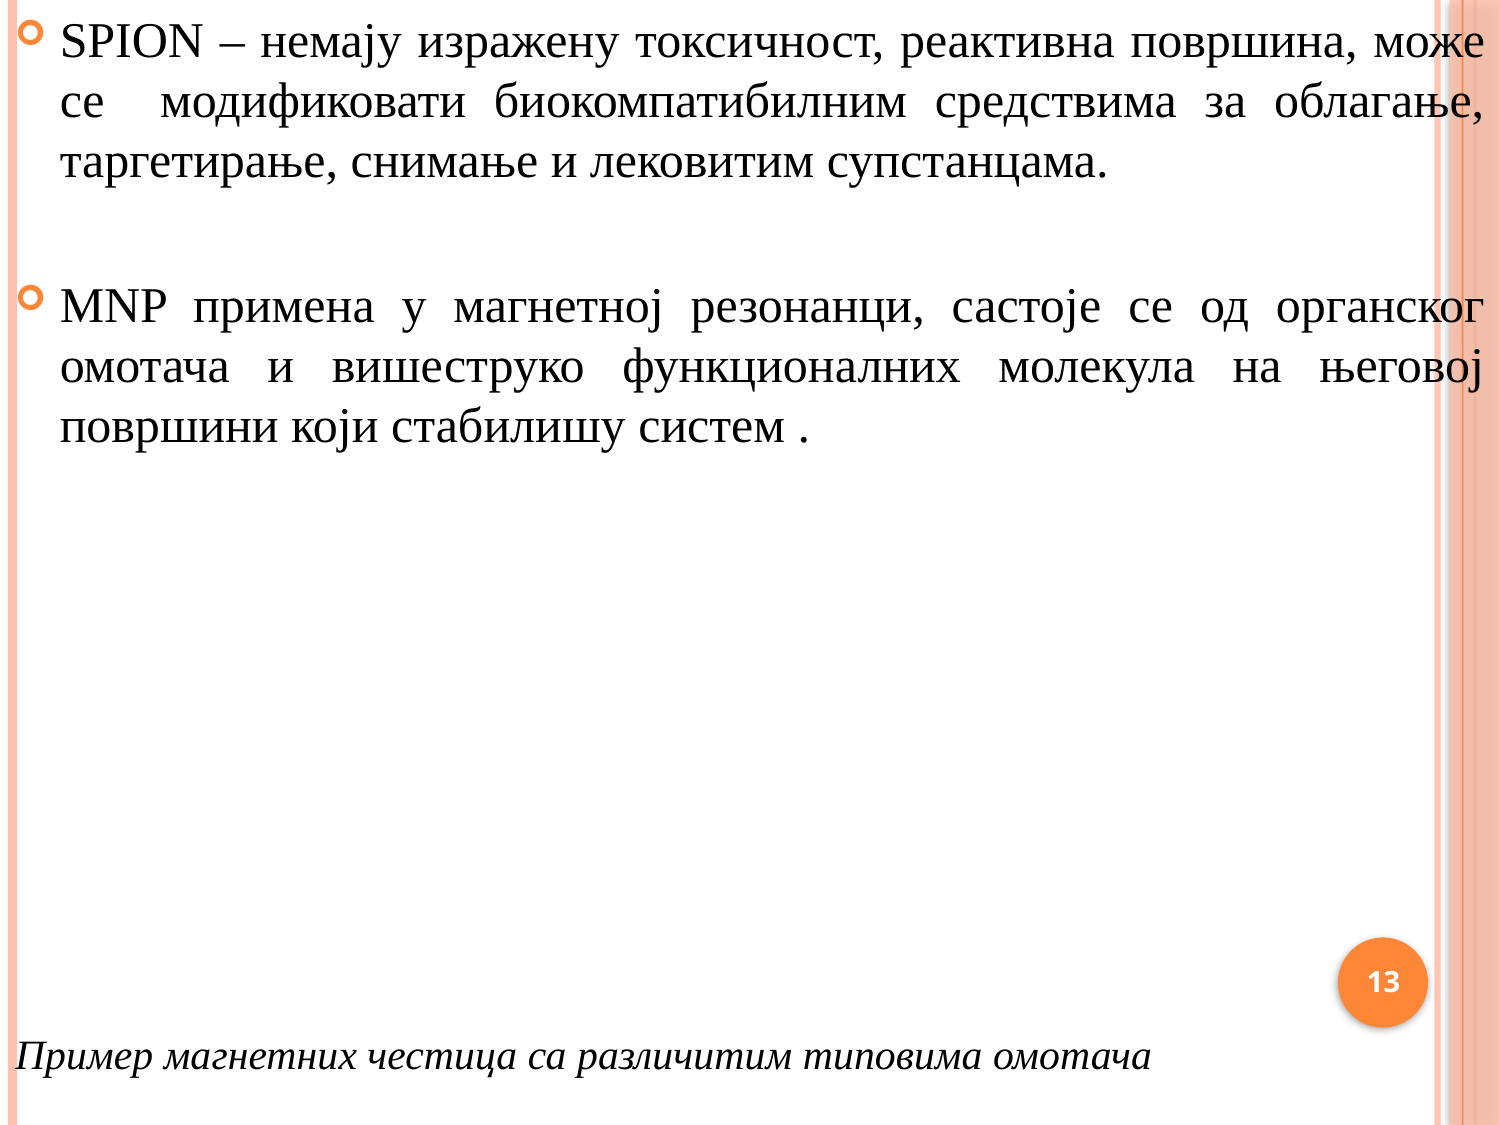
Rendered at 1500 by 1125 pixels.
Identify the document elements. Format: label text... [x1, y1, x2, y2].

list SPION – немају изражену токсичност, реактивна површина, може се модификовати биокомпатибилним средствима за облагање, таргетирање, снимање и лековитим супстанцама. MNP примена у магнетној резонанци, састоје се од органског омотача и вишеструко функционалних молекула на његовој површини који стабилишу систем . Пример магнетних честица са различитим типовима омотача [0, 0, 1500, 1125]
